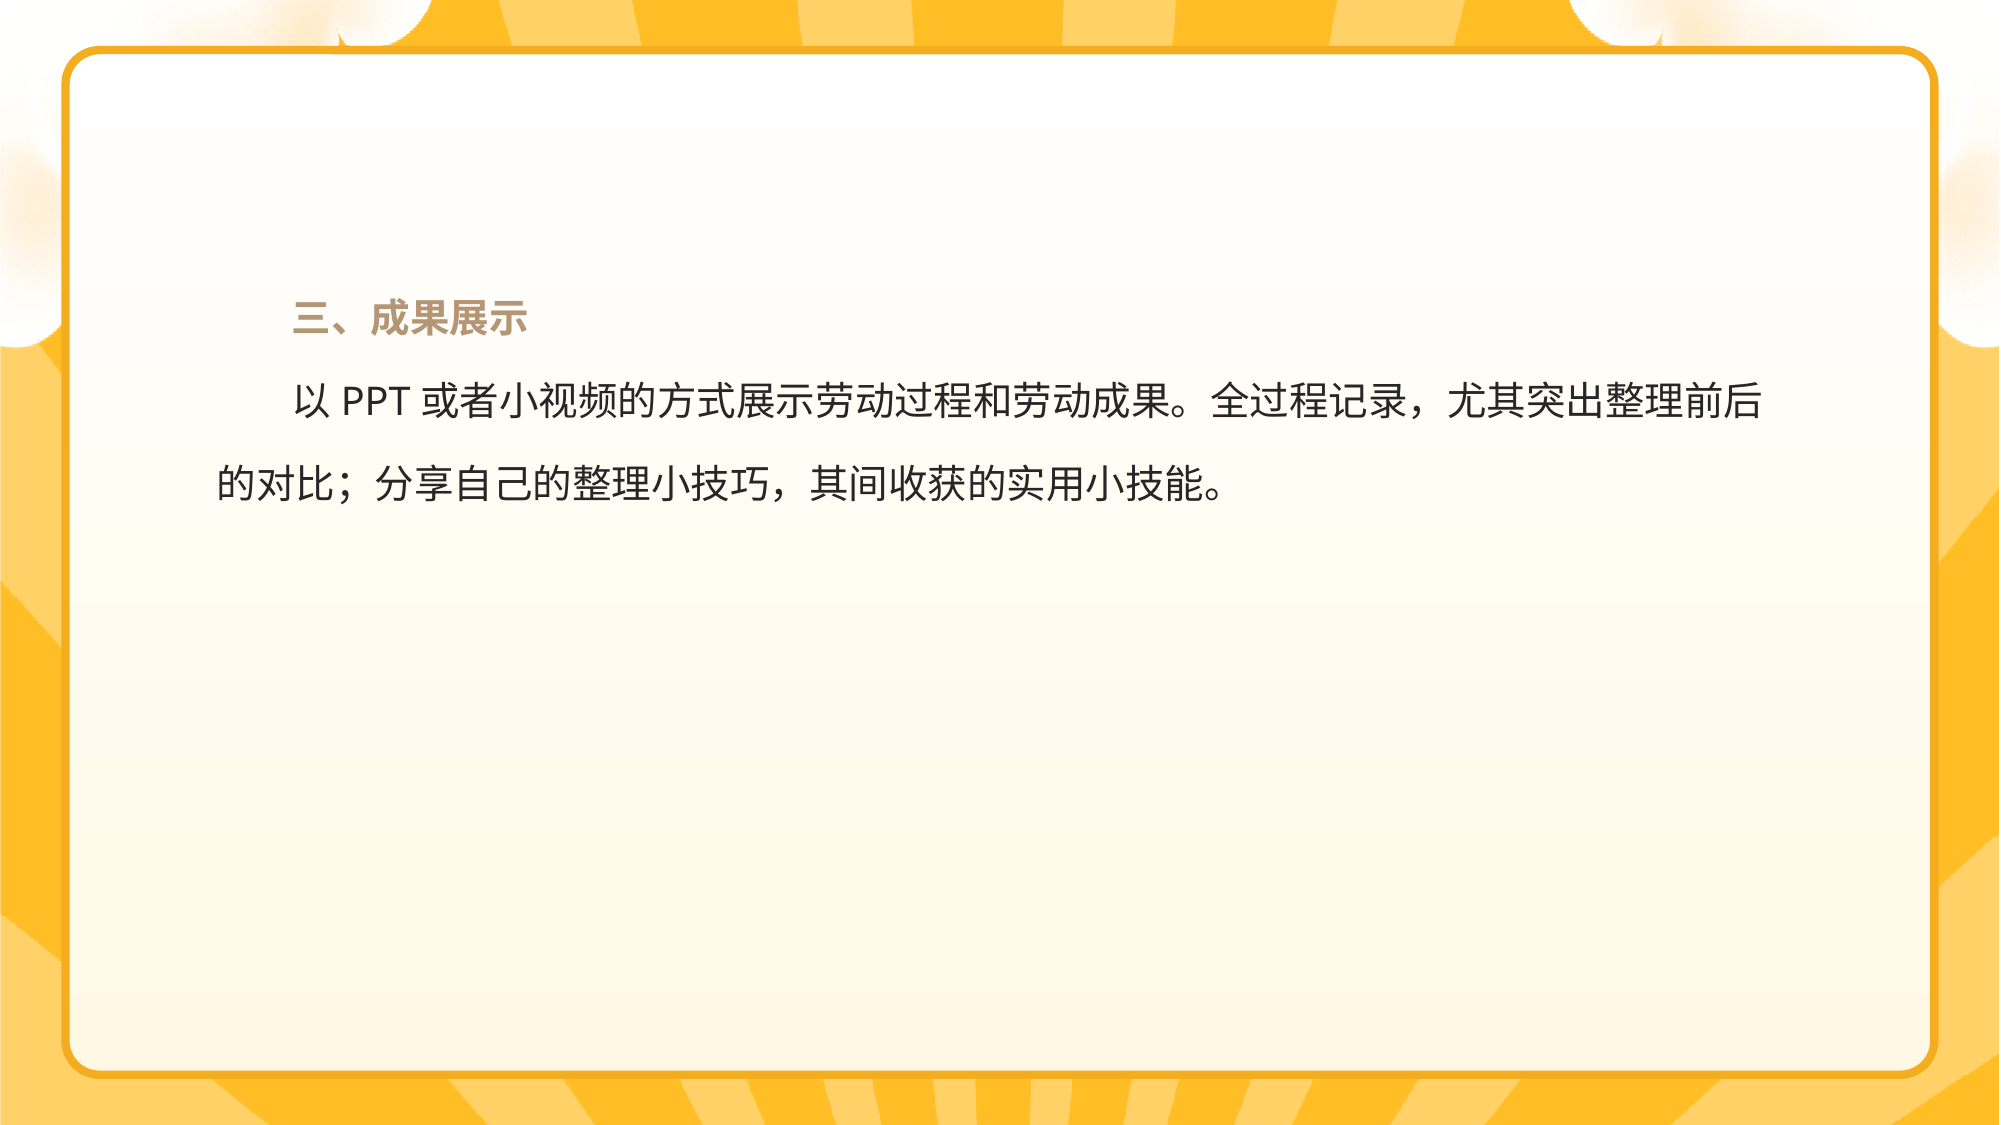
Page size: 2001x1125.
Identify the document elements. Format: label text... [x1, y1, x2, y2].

picture [0, 0, 2000, 1125]
text_box 三、成果展示 以PPT或者小视频的方式展示劳动过程和劳动成果。全过程记录，尤其突出整理前后的对比；分享自己的整理小技巧，其间收获的实用小技能。 [202, 249, 1800, 514]
